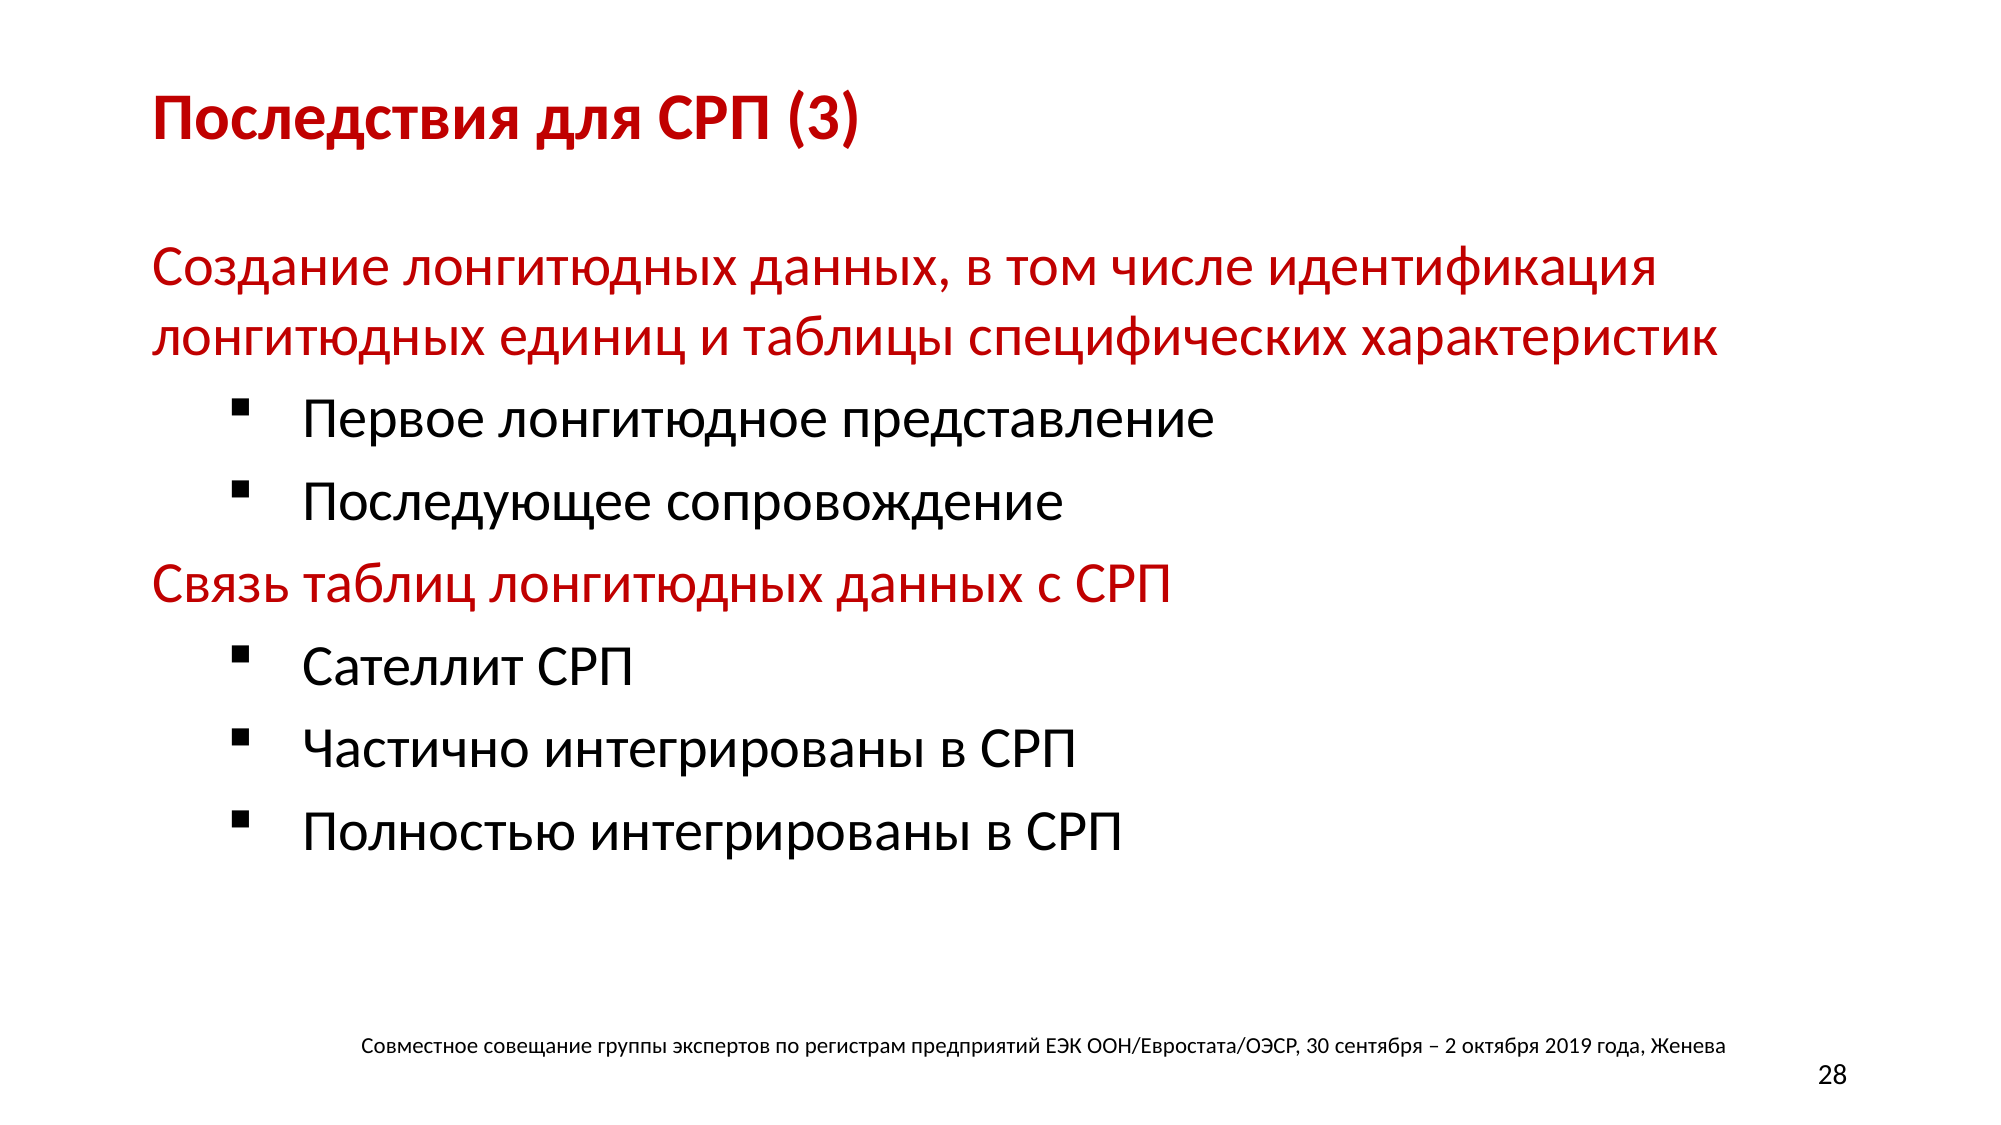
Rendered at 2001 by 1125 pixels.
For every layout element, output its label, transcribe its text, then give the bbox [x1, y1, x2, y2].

footer Совместное совещание группы экспертов по регистрам предприятий ЕЭК ООН/Евростата/ОЭСР, 30 сентября – 2 октября 2019 года, Женева [137, 1014, 1953, 1075]
title Последствия для СРП (3) [137, 60, 1863, 175]
slide_number 28 [1412, 1075, 1863, 1103]
text_box Создание лонгитюдных данных, в том числе идентификация лонгитюдных единиц и таблицы специфических характеристик Первое лонгитюдное представление Последующее сопровождение Связь таблиц лонгитюдных данных с СРП Сателлит СРП Частично интегрированы в СРП Полностью интегрированы в СРП [137, 219, 1794, 870]
